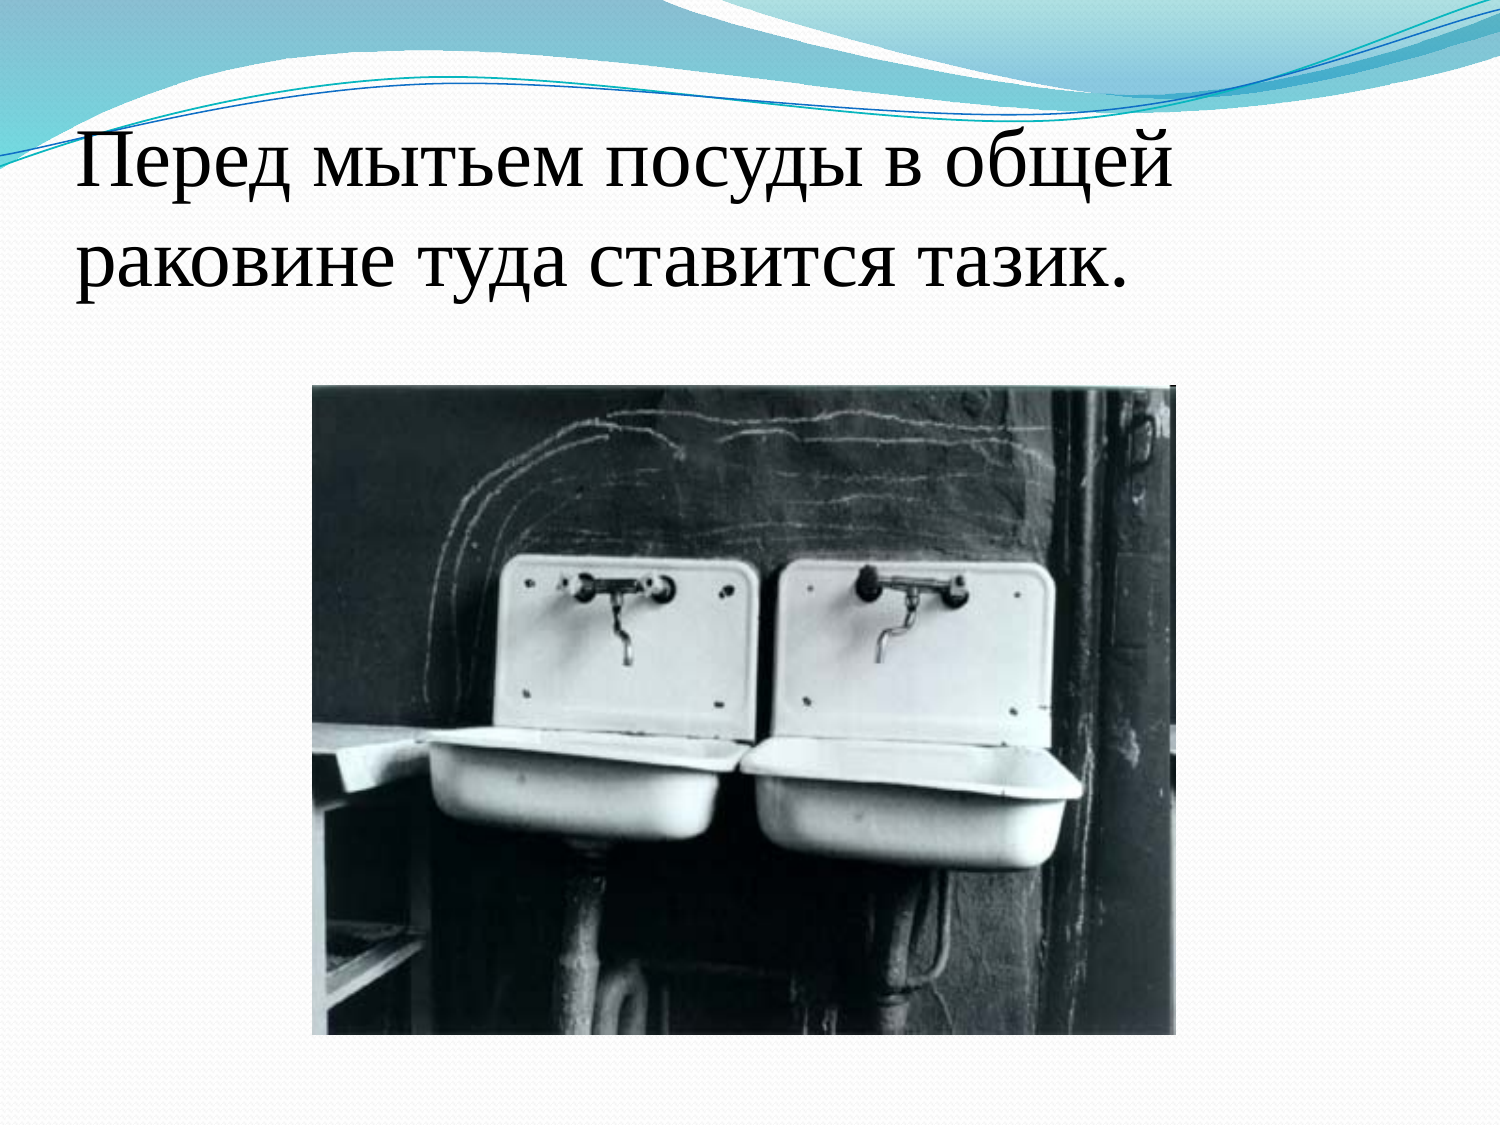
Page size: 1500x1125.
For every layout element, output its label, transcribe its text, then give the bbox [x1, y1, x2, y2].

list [312, 385, 1176, 1036]
title Перед мытьем посуды в общей раковине туда ставится тазик. [74, 115, 1426, 304]
